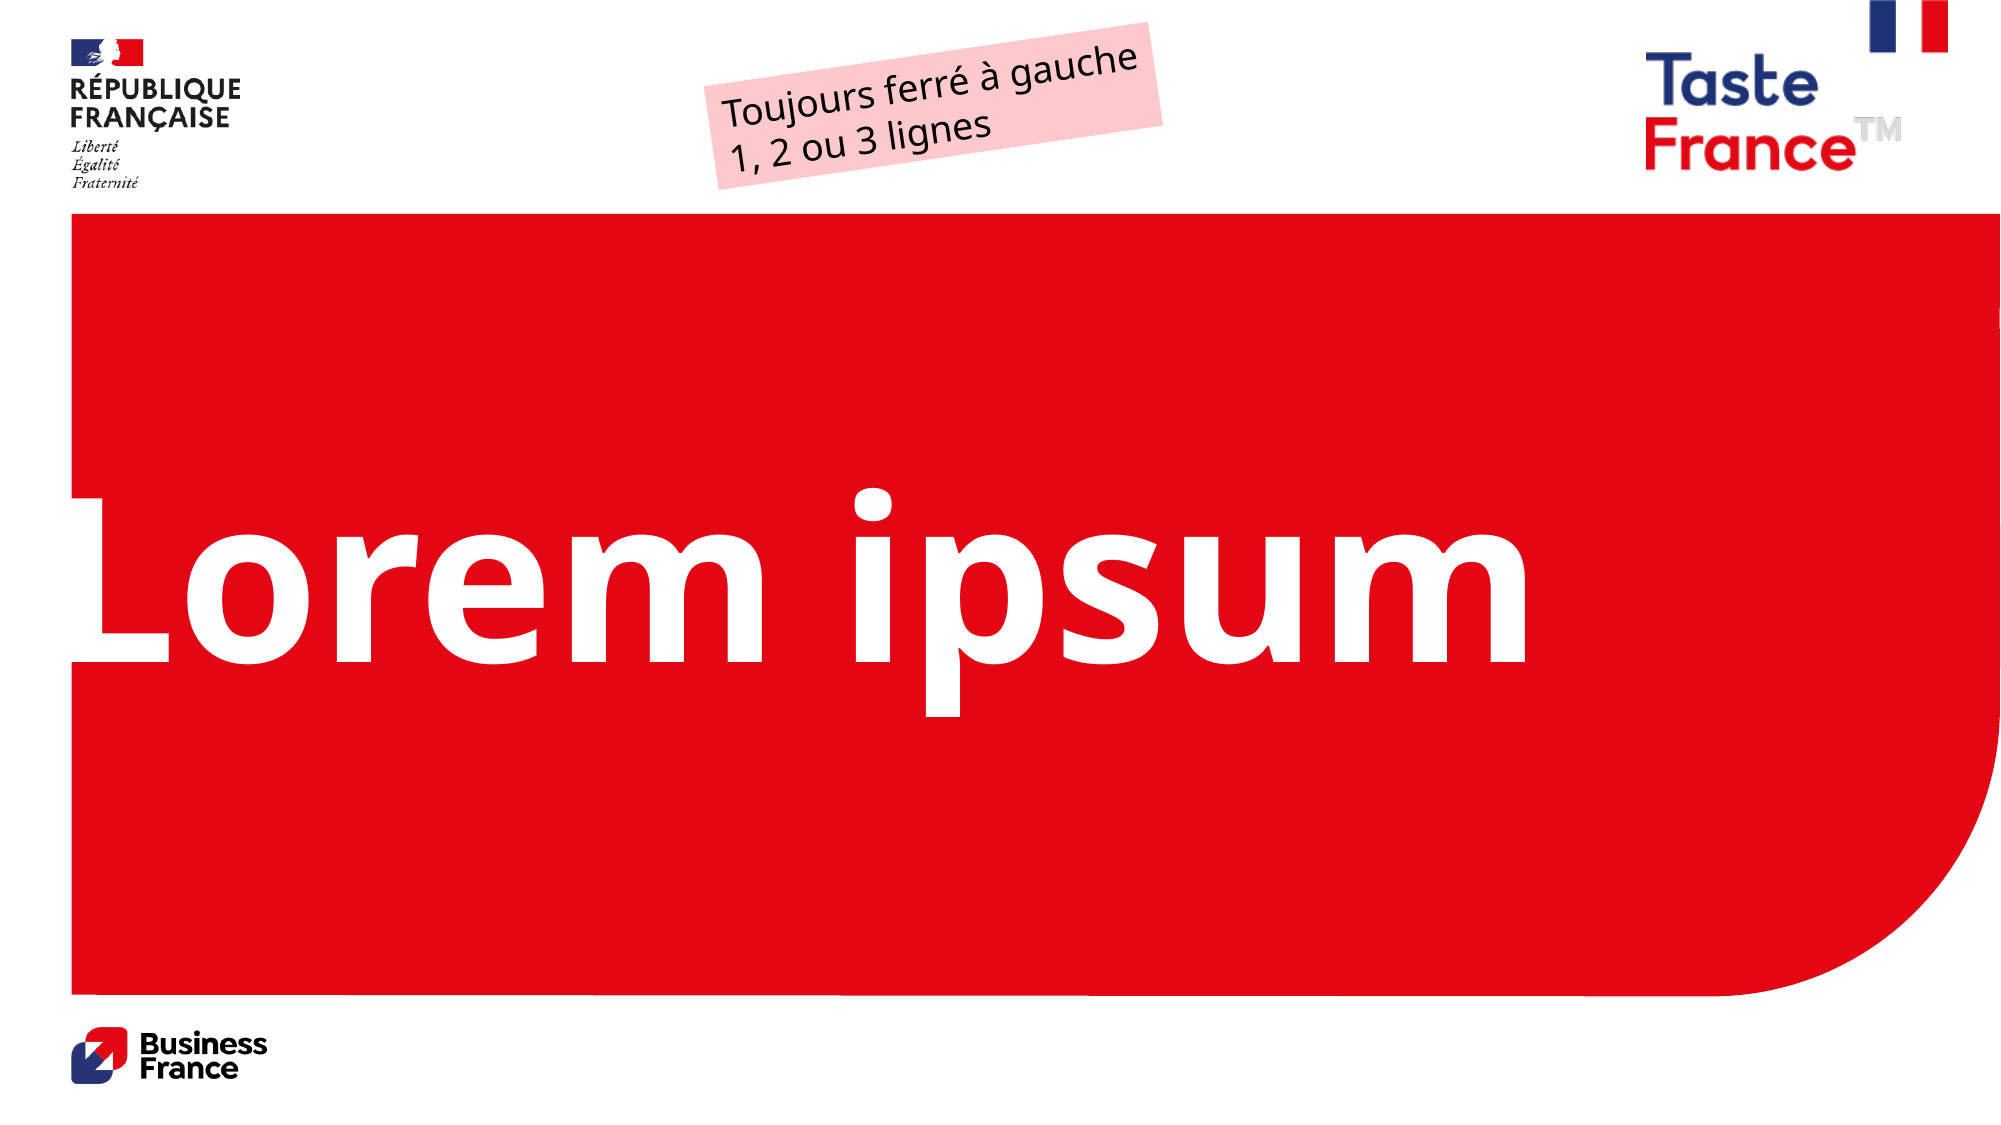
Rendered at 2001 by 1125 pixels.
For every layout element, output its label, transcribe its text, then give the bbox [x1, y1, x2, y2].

picture [71, 39, 240, 188]
picture [1646, 0, 1948, 171]
title Lorem ipsum [47, 213, 1948, 994]
picture [71, 1027, 267, 1084]
text_box Toujours ferré à gauche 1, 2 ou 3 lignes [703, 21, 1164, 190]
